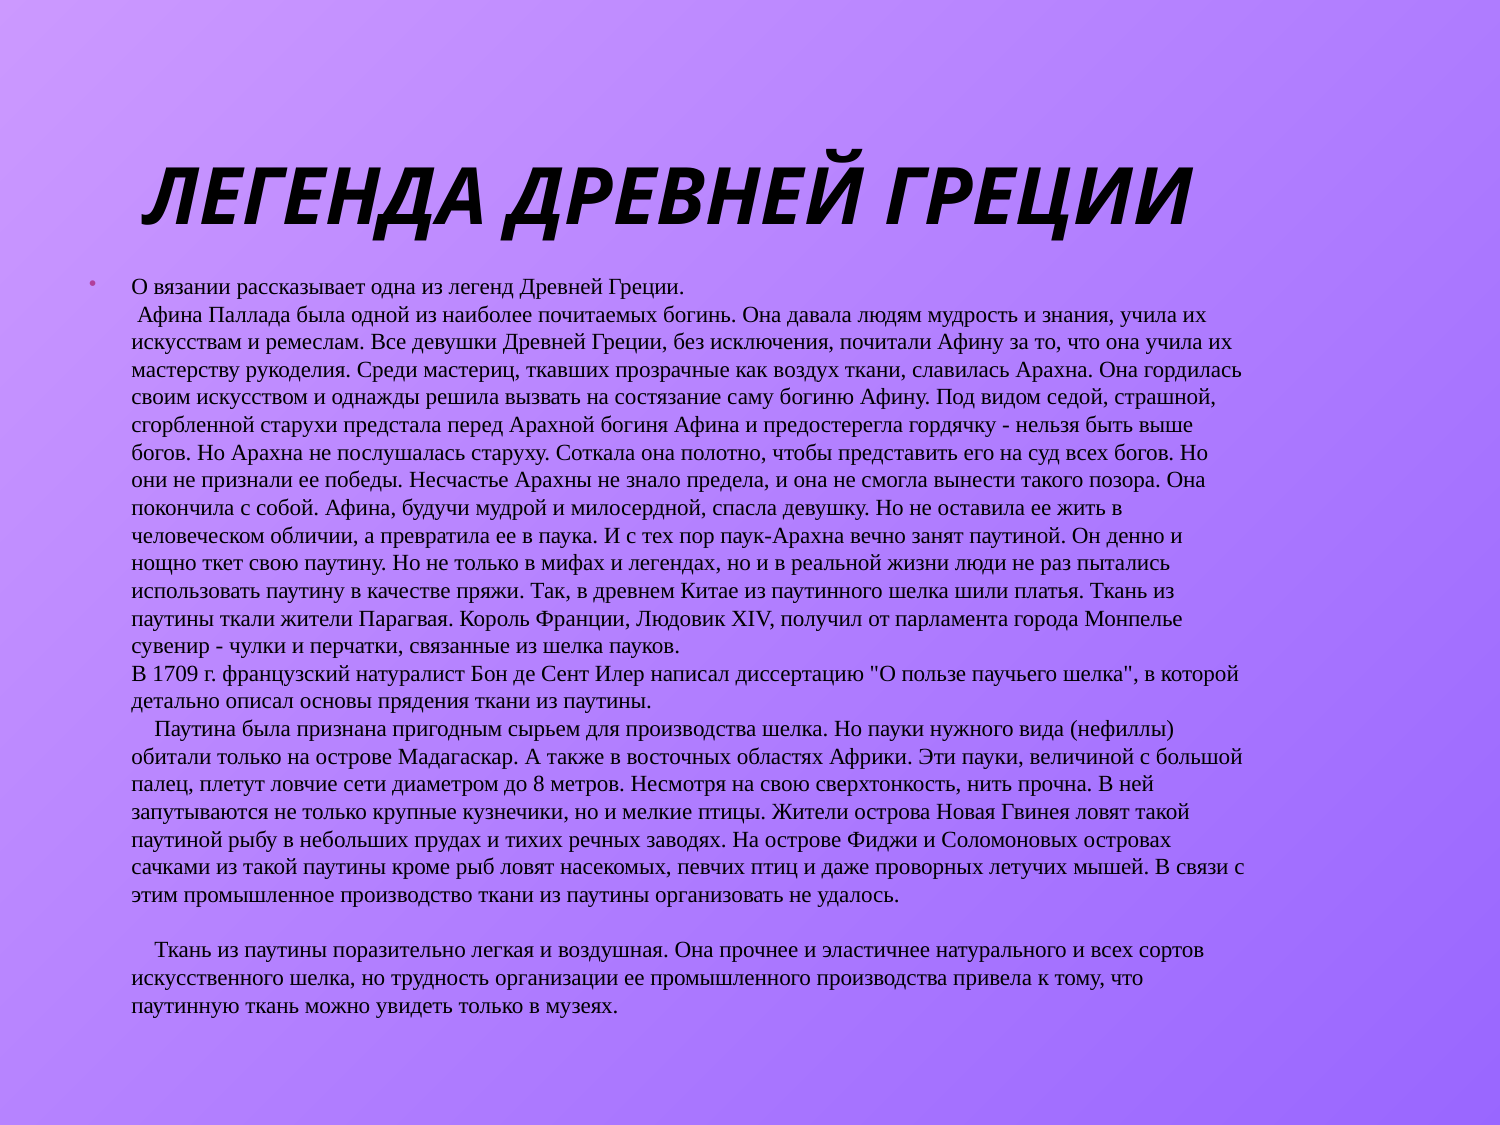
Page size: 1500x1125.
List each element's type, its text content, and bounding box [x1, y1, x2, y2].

list О вязании рассказывает одна из легенд Древней Греции. Афина Паллада была одной из наиболее почитаемых богинь. Она давала людям мудрость и знания, учила их искусствам и ремеслам. Все девушки Древней Греции, без исключения, почитали Афину за то, что она учила их мастерству рукоделия. Среди мастериц, ткавших прозрачные как воздух ткани, славилась Арахна. Она гордилась своим искусством и однажды решила вызвать на состязание саму богиню Афину. Под видом седой, страшной, сгорбленной старухи предстала перед Арахной богиня Афина и предостерегла гордячку - нельзя быть выше богов. Но Арахна не послушалась старуху. Соткала она полотно, чтобы представить его на суд всех богов. Но они не признали ее победы. Несчастье Арахны не знало предела, и она не смогла вынести такого позора. Она покончила с собой. Афина, будучи мудрой и милосердной, спасла девушку. Но не оставила ее жить в человеческом обличии, а превратила ее в паука. И с тех пор паук-Арахна вечно занят паутиной. Он денно и нощно ткет свою паутину. Но не только в мифах и легендах, но и в реальной жизни люди не раз пытались использовать паутину в качестве пряжи. Так, в древнем Китае из паутинного шелка шили платья. Ткань из паутины ткали жители Парагвая. Король Франции, Людовик XIV, получил от парламента города Монпелье сувенир - чулки и перчатки, связанные из шелка пауков. В 1709 г. французский натуралист Бон де Сент Илер написал диссертацию "О пользе паучьего шелка", в которой детально описал основы прядения ткани из паутины. Паутина была признана пригодным сырьем для производства шелка. Но пауки нужного вида (нефиллы) обитали только на острове Мадагаскар. А также в восточных областях Африки. Эти пауки, величиной с большой палец, плетут ловчие сети диаметром до 8 метров. Несмотря на свою сверхтонкость, нить прочна. В ней запутываются не только крупные кузнечики, но и мелкие птицы. Жители острова Новая Гвинея ловят такой паутиной рыбу в небольших прудах и тихих речных заводях. На острове Фиджи и Соломоновых островах сачками из такой паутины кроме рыб ловят насекомых, певчих птиц и даже проворных летучих мышей. В связи с этим промышленное производство ткани из паутины организовать не удалось. Ткань из паутины поразительно легкая и воздушная. Она прочнее и эластичнее натурального и всех сортов искусственного шелка, но трудность организации ее промышленного производства привела к тому, что паутинную ткань можно увидеть только в музеях. [75, 264, 1263, 1059]
title Легенда древней греции [75, 52, 1263, 240]
